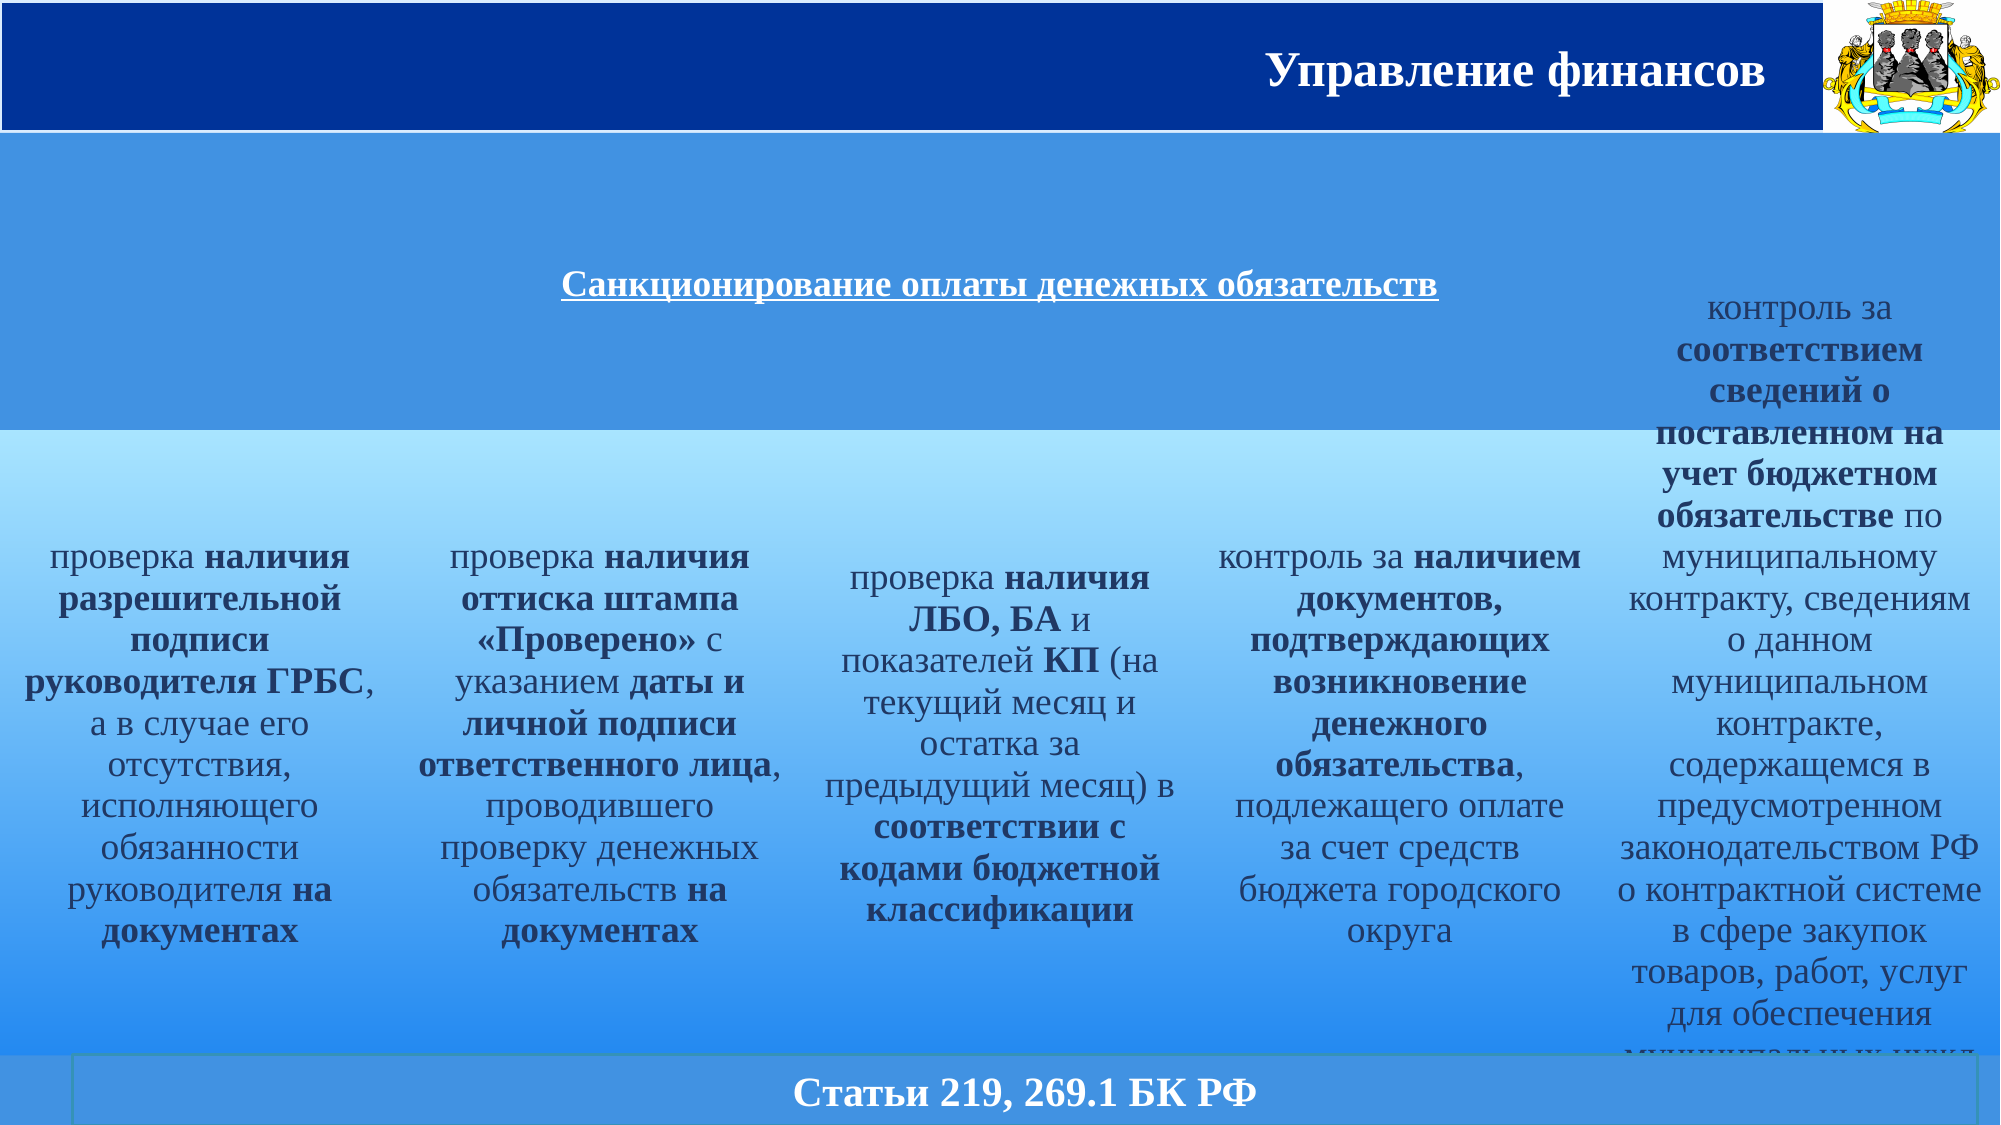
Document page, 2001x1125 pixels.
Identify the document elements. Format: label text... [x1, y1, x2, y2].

picture [1823, 0, 2000, 132]
text_box Управление финансов [0, 0, 1823, 132]
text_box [0, 132, 2000, 1125]
